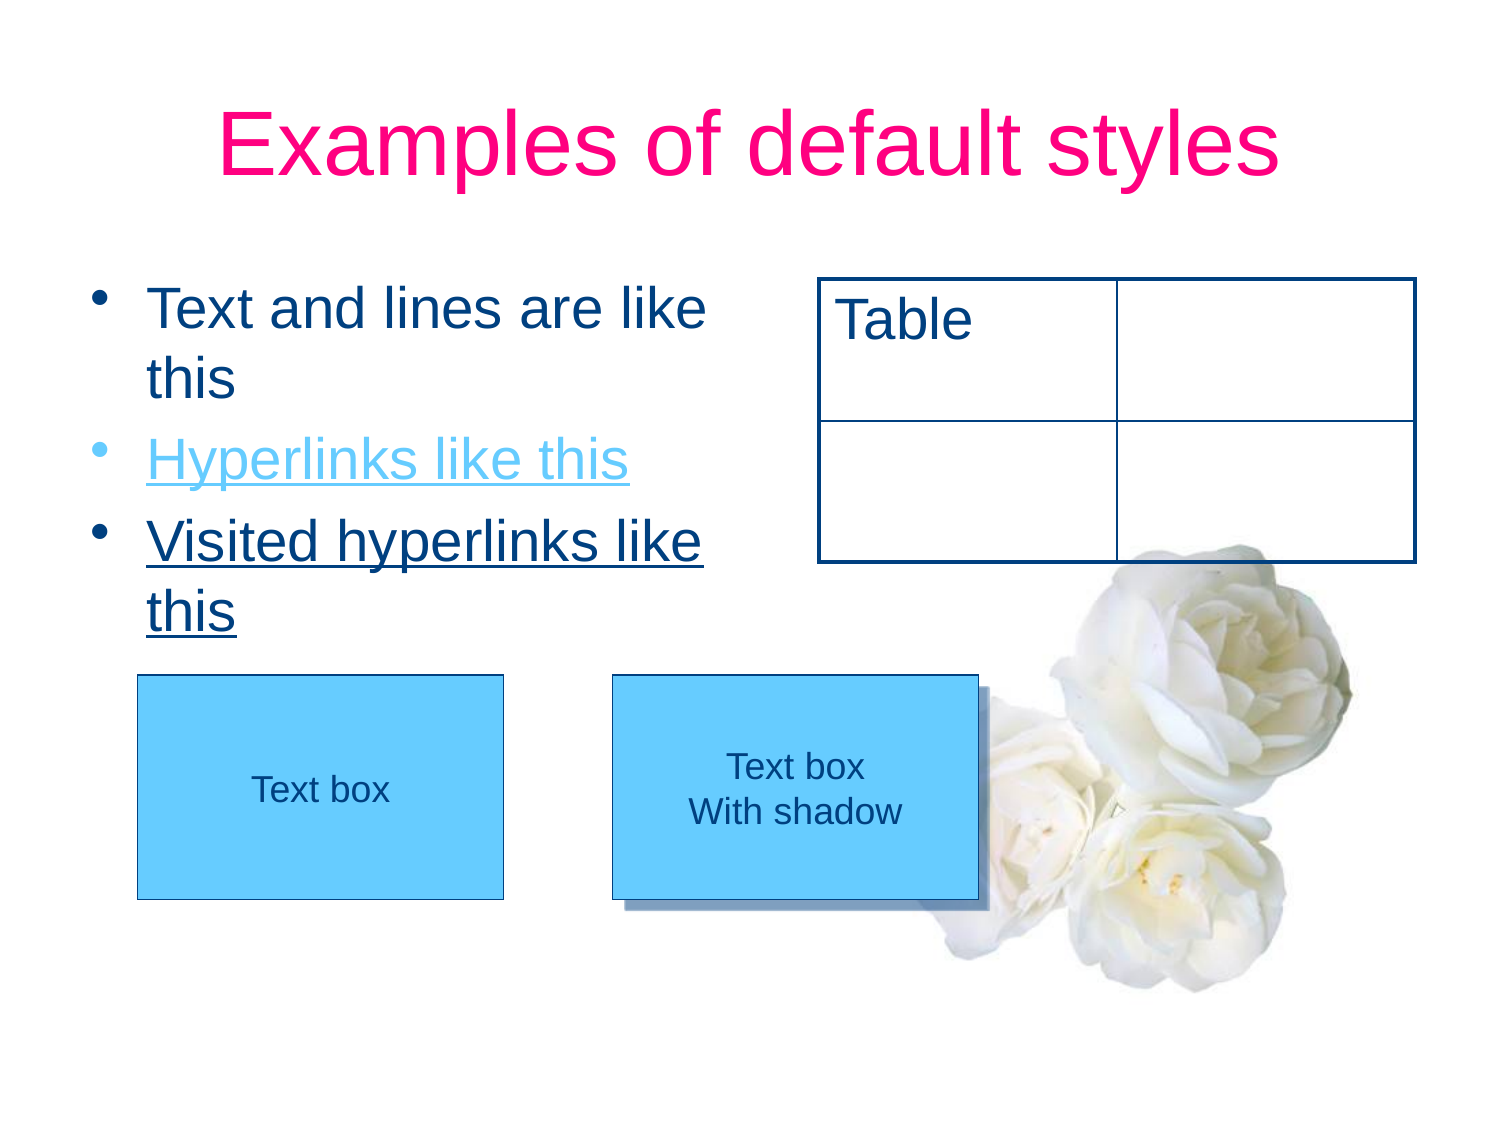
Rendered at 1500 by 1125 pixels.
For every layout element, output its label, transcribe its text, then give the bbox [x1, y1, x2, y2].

table_cell [821, 422, 1116, 560]
text_box Text box [137, 675, 504, 900]
picture [912, 525, 1463, 1113]
table_header Table [821, 281, 1116, 420]
text_box Text box With shadow [612, 675, 979, 900]
title Examples of default styles [75, 45, 1425, 233]
table_cell [1118, 422, 1413, 560]
table_header [1118, 281, 1413, 420]
list Text and lines are like this Hyperlinks like this Visited hyperlinks like this [75, 262, 738, 870]
